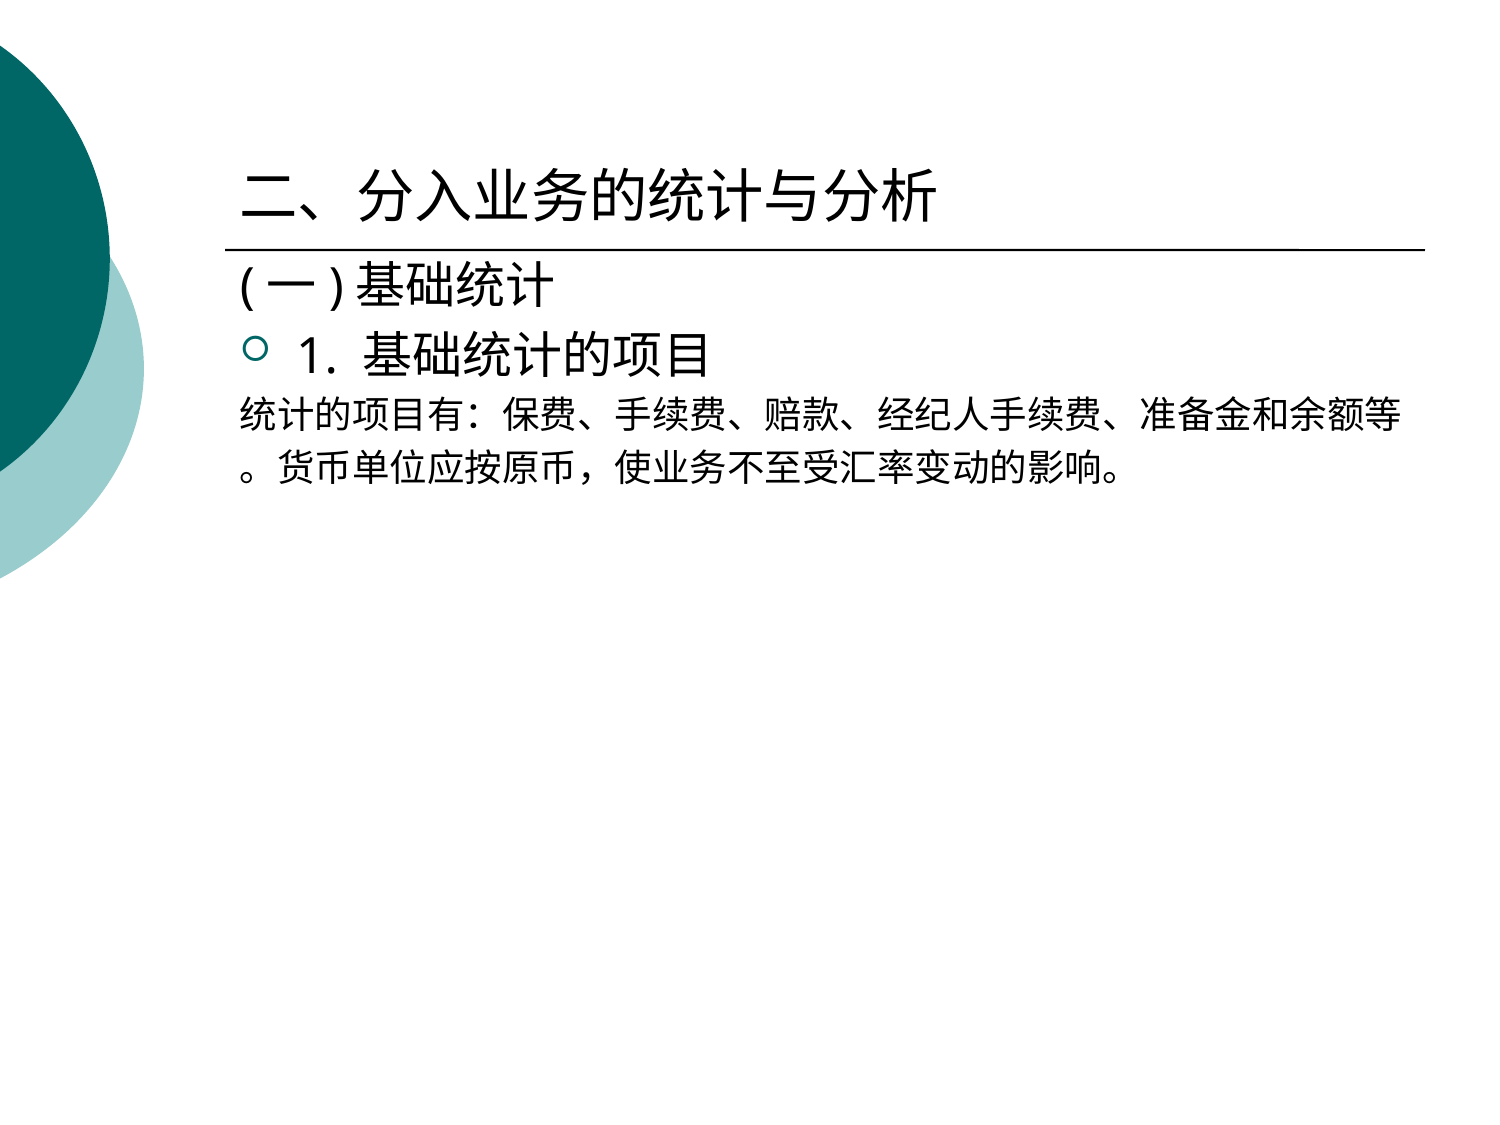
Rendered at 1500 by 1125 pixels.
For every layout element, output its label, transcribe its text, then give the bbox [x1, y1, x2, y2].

list (一)基础统计 1. 基础统计的项目 统计的项目有：保费、手续费、赔款、经纪人手续费、准备金和余额等 。货币单位应按原币，使业务不至受汇率变动的影响。 [224, 245, 1430, 922]
title 二、分入业务的统计与分析 [224, 49, 1425, 238]
